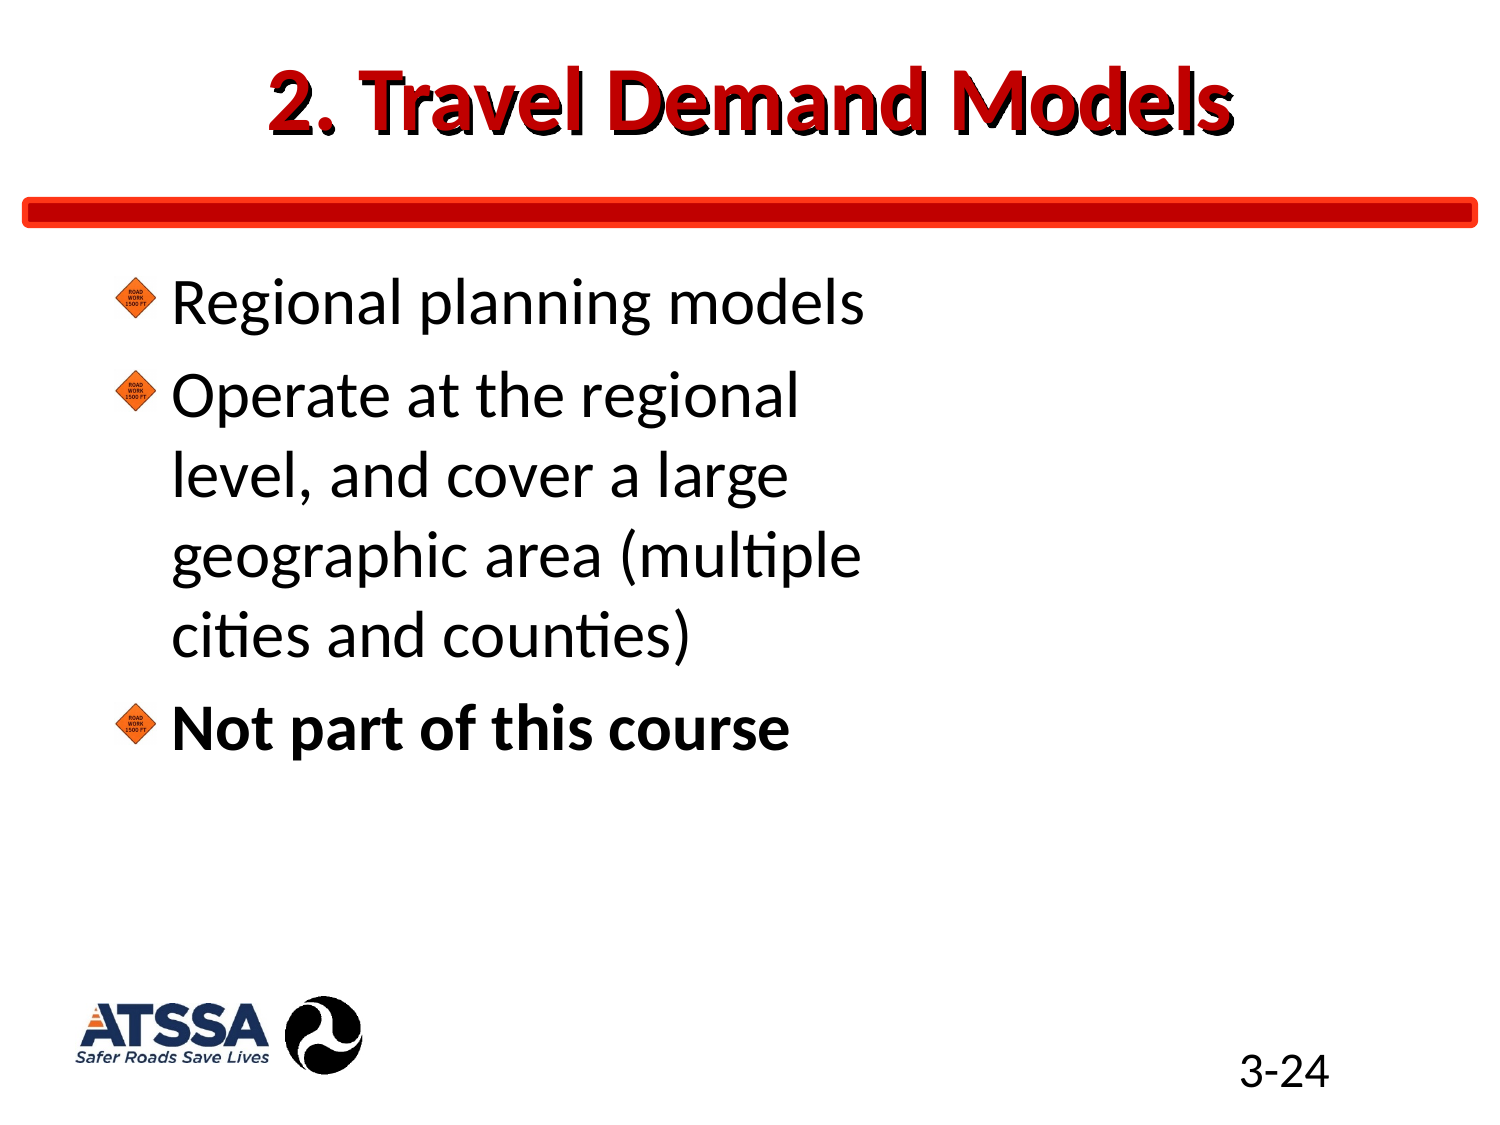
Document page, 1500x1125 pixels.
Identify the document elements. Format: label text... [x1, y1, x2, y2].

picture [114, 702, 157, 745]
picture [276, 989, 370, 1077]
title 2. Travel Demand Models [0, 0, 1500, 188]
picture [114, 369, 157, 412]
picture [114, 276, 157, 319]
list Regional planning models Operate at the regional level, and cover a large geographic area (multiple cities and counties) Not part of this course [99, 249, 951, 963]
picture [75, 1003, 269, 1063]
